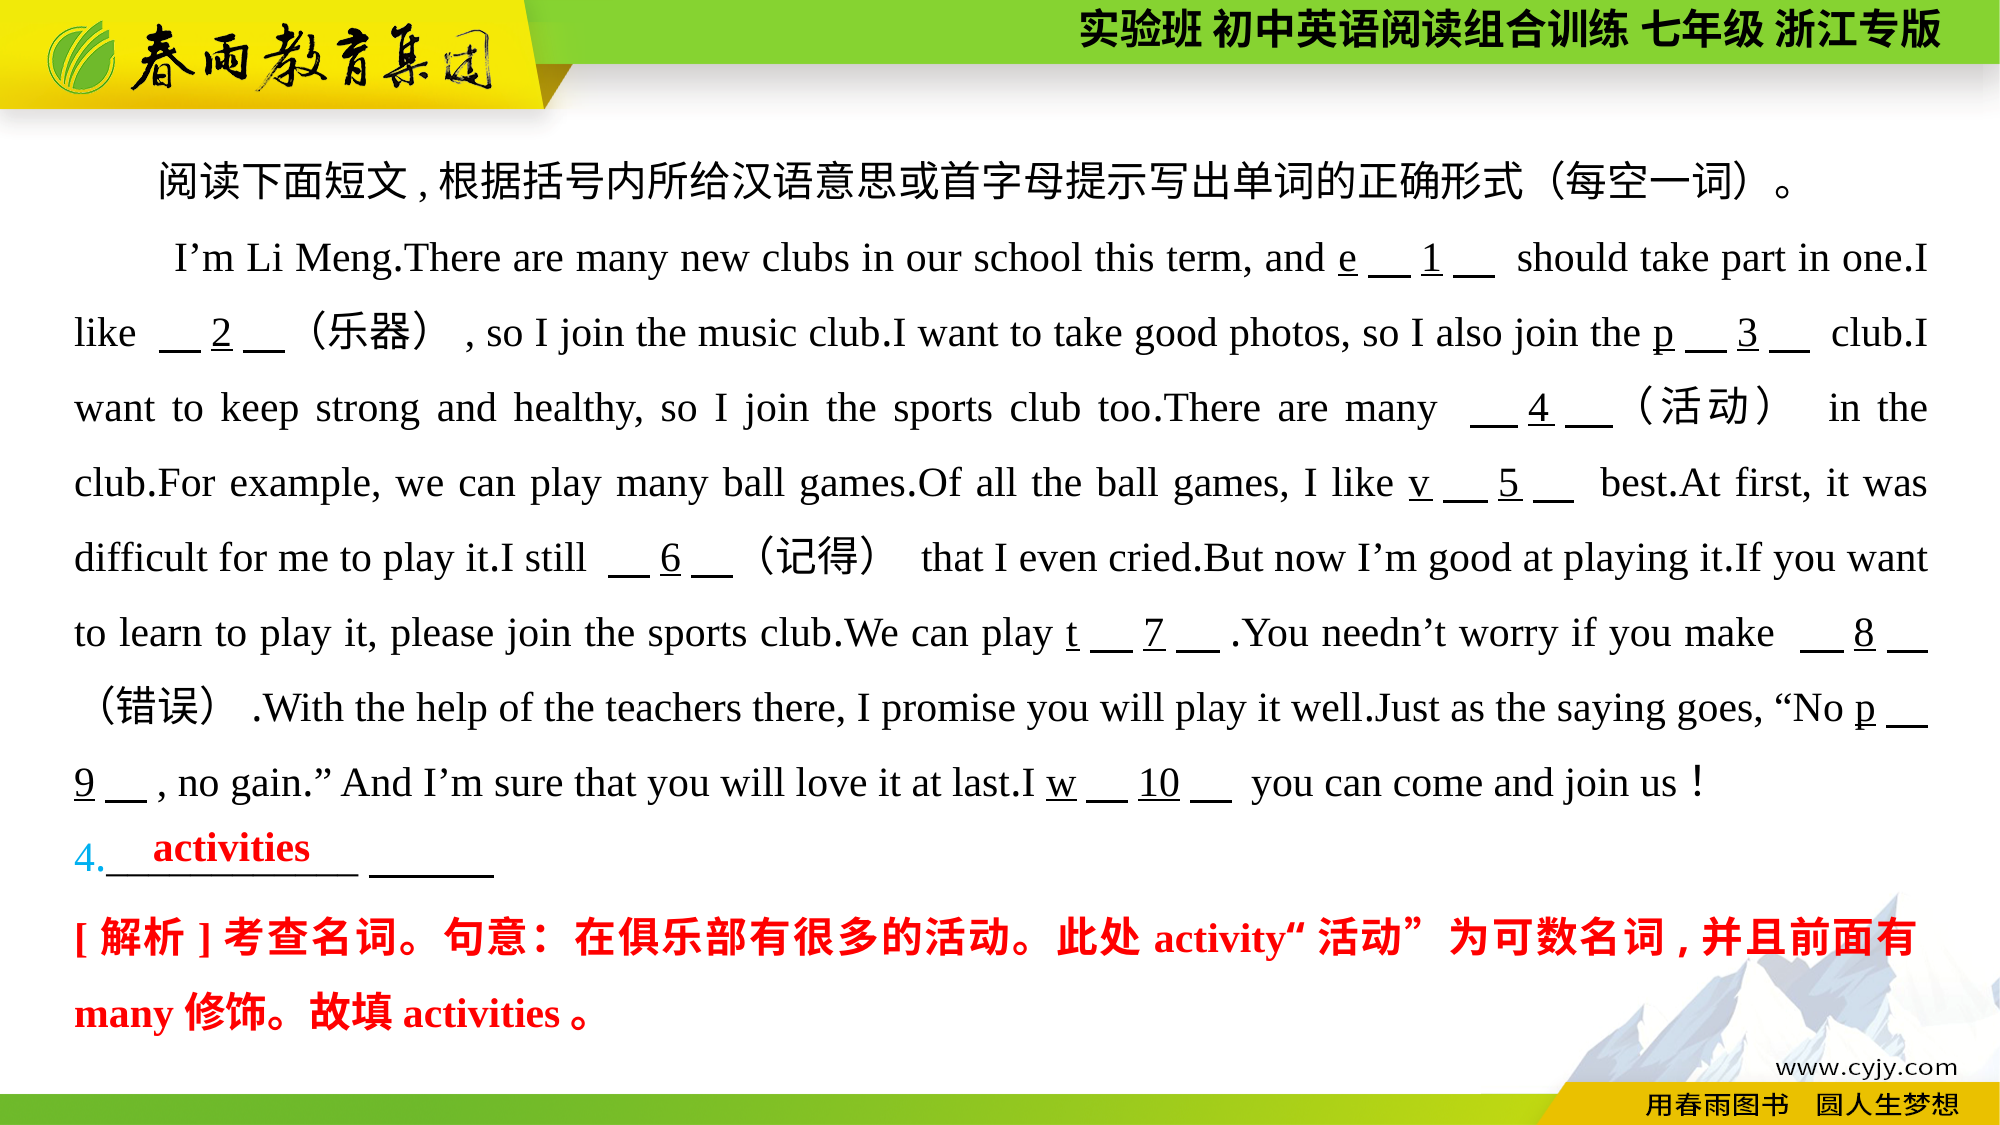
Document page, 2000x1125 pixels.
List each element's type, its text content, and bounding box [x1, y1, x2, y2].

list 阅读下面短文,根据括号内所给汉语意思或首字母提示写出单词的正确形式（每空一词）。 I’m Li Meng.There are many new clubs in our school this term, and e 1 should take part in one.I like 2 （乐器）, so I join the music club.I want to take good photos, so I also join the p 3 club.I want to keep strong and healthy, so I join the sports club too.There are many 4 （活动） in the club.For example, we can play many ball games.Of all the ball games, I like v 5 best.At first, it was difficult for me to play it.I still 6 （记得） that I even cried.But now I’m good at playing it.If you want to learn to play it, please join the sports club.We can play t 7 .You needn’t worry if you make 8 （错误）.With the help of the teachers there, I promise you will play it well.Just as the saying goes, “No p 9 , no gain.” And I’m sure that you will love it at last.I w 10 you can come and join us！ 4.____________ [59, 122, 1944, 877]
picture [0, 0, 2000, 1125]
text_box [解析]考查名词。句意：在俱乐部有很多的活动。此处activity“活动”为可数名词,并且前面有many修饰。故填activities。 [59, 877, 1944, 1043]
text_box activities [138, 812, 326, 877]
